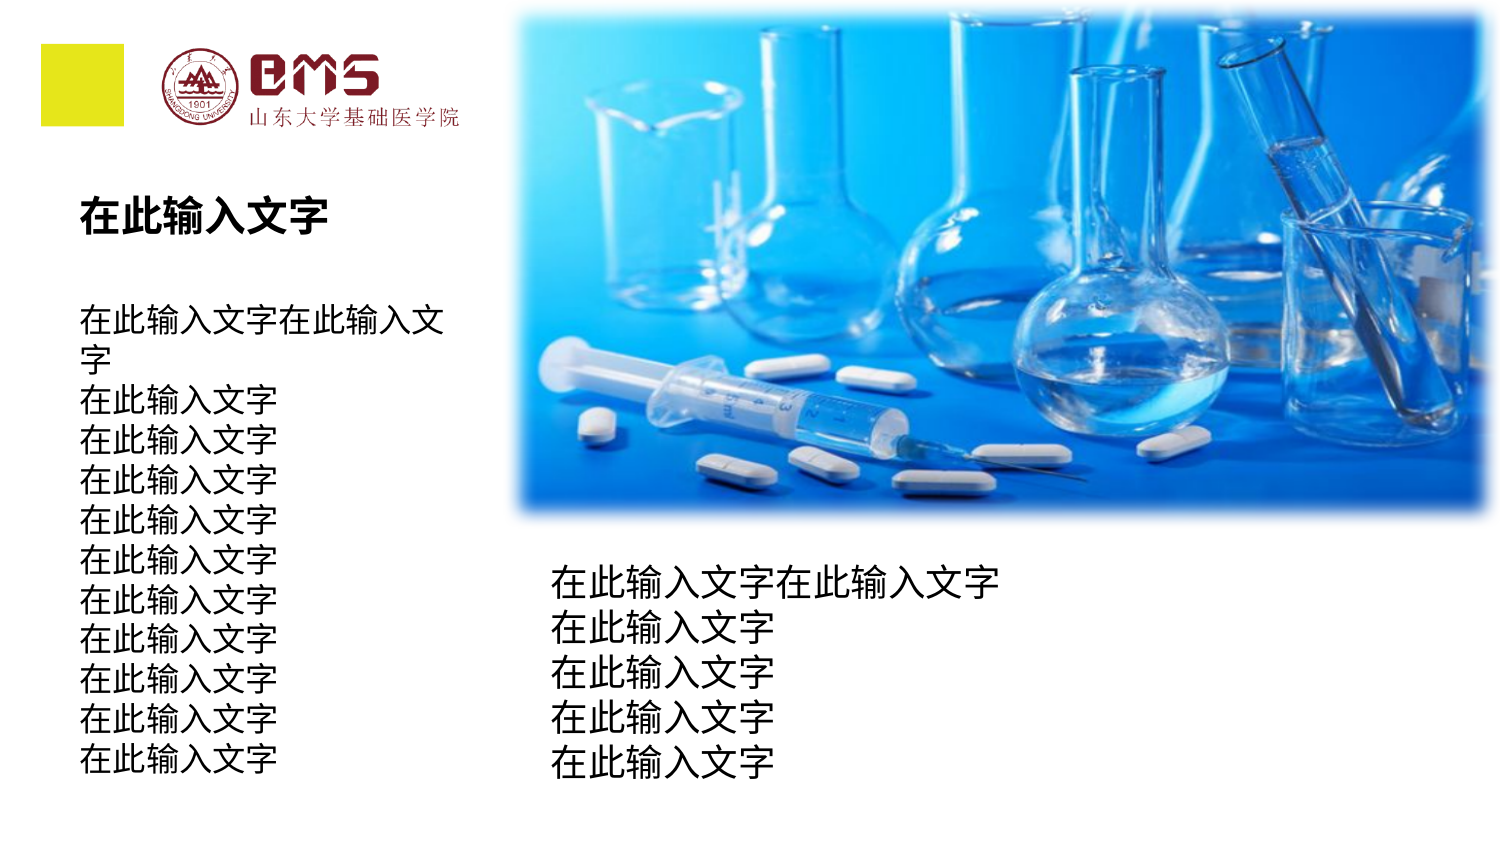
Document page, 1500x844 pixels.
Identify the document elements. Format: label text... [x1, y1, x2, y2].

text_box 在此输入文字 [64, 182, 432, 248]
picture [139, 0, 1500, 529]
text_box 在此输入文字在此输入文字 在此输入文字 在此输入文字 在此输入文字 在此输入文字 在此输入文字 在此输入文字 在此输入文字 在此输入文字 在此输入文字 在此输入文字 [64, 291, 467, 826]
text_box 在此输入文字在此输入文字 在此输入文字 在此输入文字 在此输入文字 在此输入文字 [535, 552, 1470, 837]
text_box [39, 42, 126, 129]
